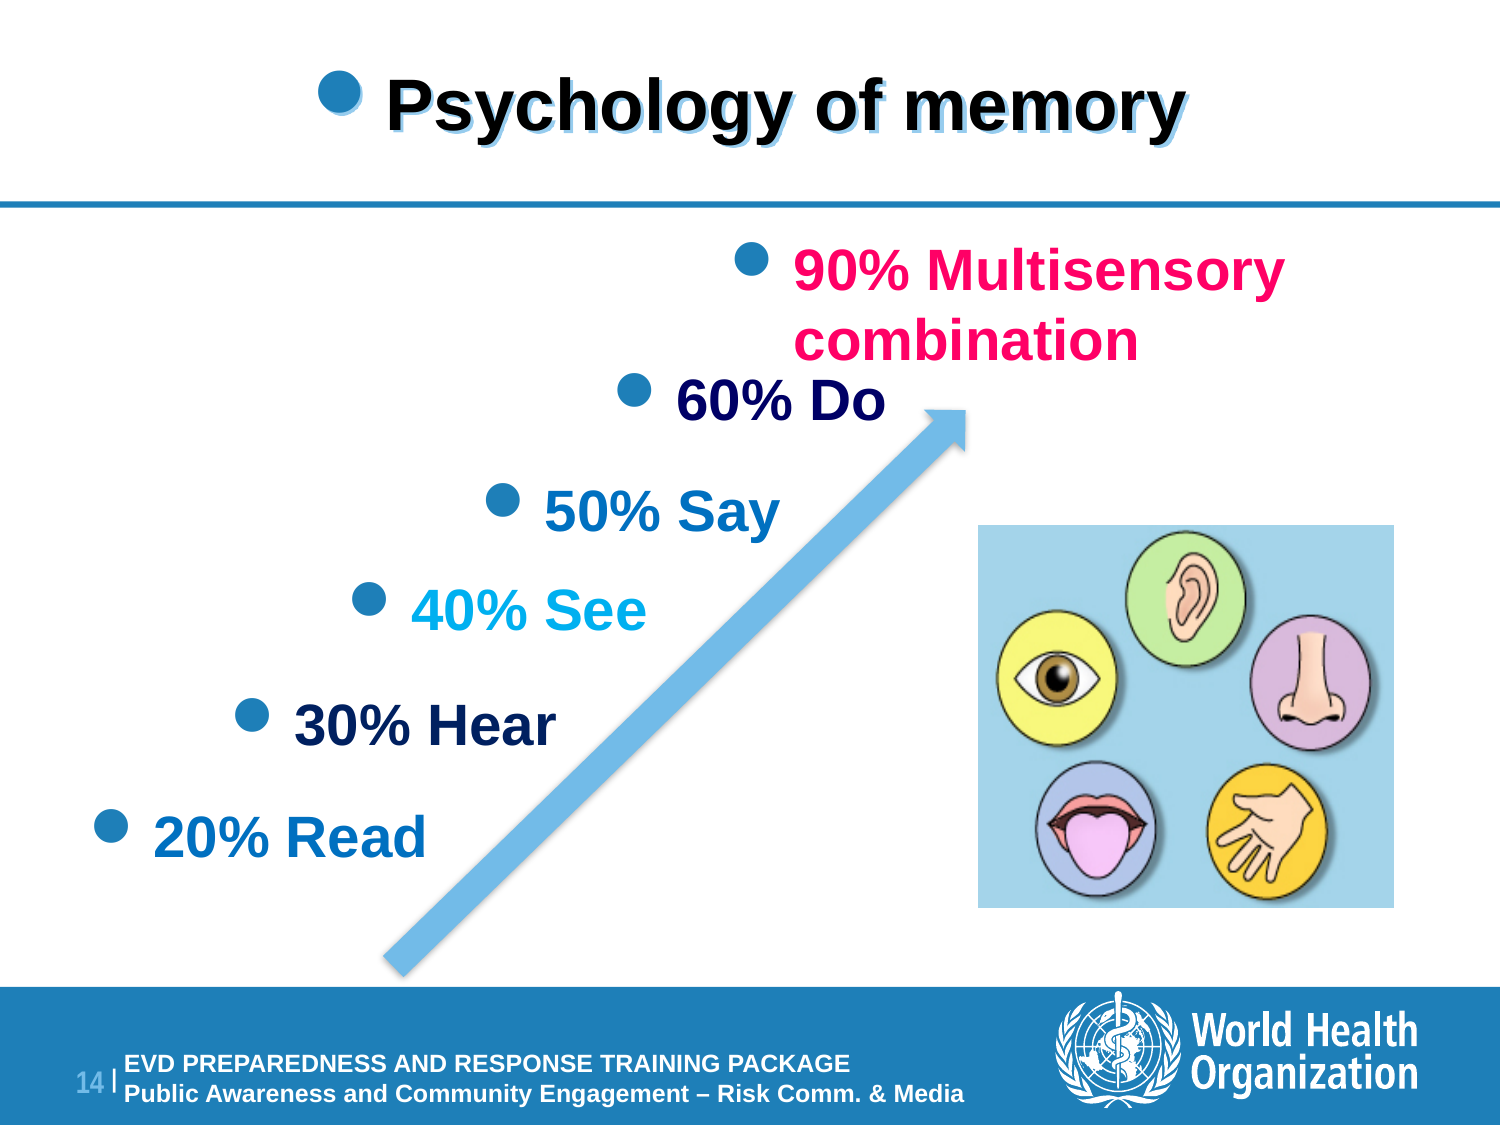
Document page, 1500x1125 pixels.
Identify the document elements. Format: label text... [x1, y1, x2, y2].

text_box 50% Say [481, 473, 846, 544]
picture [978, 525, 1394, 909]
text_box 40% See [347, 572, 712, 643]
text_box Psychology of memory [0, 0, 1500, 204]
text_box 90% Multisensory combination [729, 231, 1500, 372]
text_box 60% Do [612, 362, 977, 433]
text_box 30% Hear [230, 687, 595, 758]
text_box [382, 409, 966, 978]
text_box 20% Read [89, 799, 454, 870]
